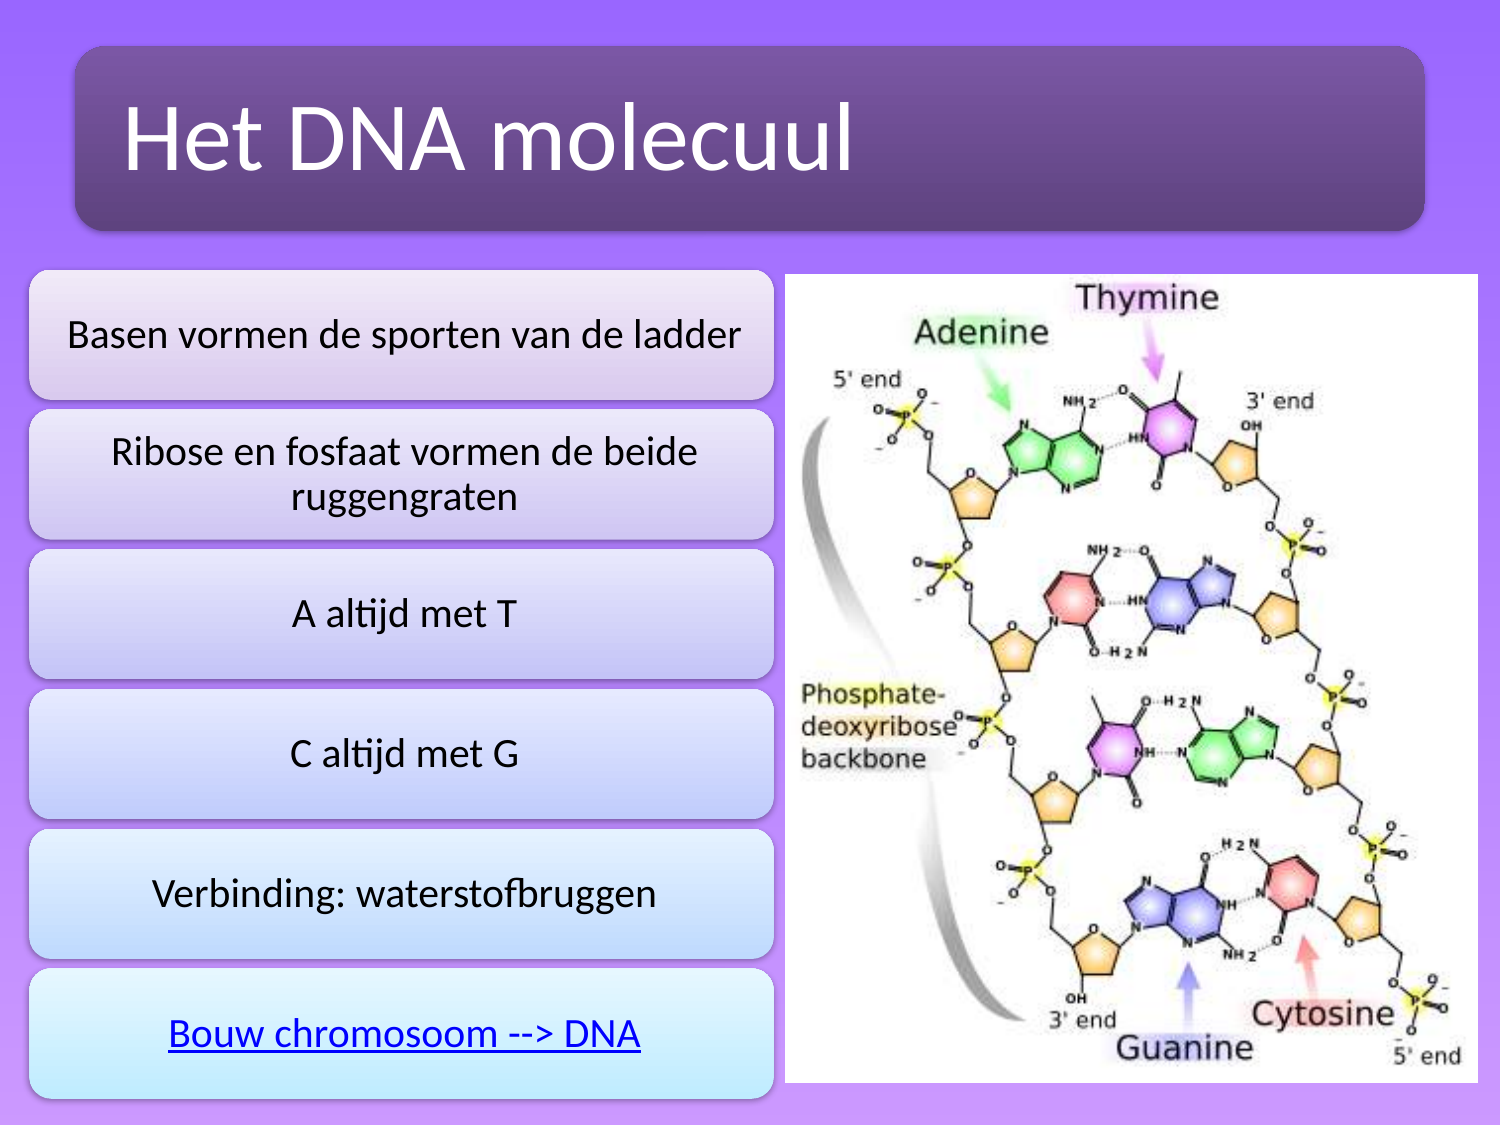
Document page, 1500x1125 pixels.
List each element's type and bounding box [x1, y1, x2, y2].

list [29, 262, 774, 1107]
picture [785, 274, 1479, 1083]
text_box [74, 44, 1426, 233]
